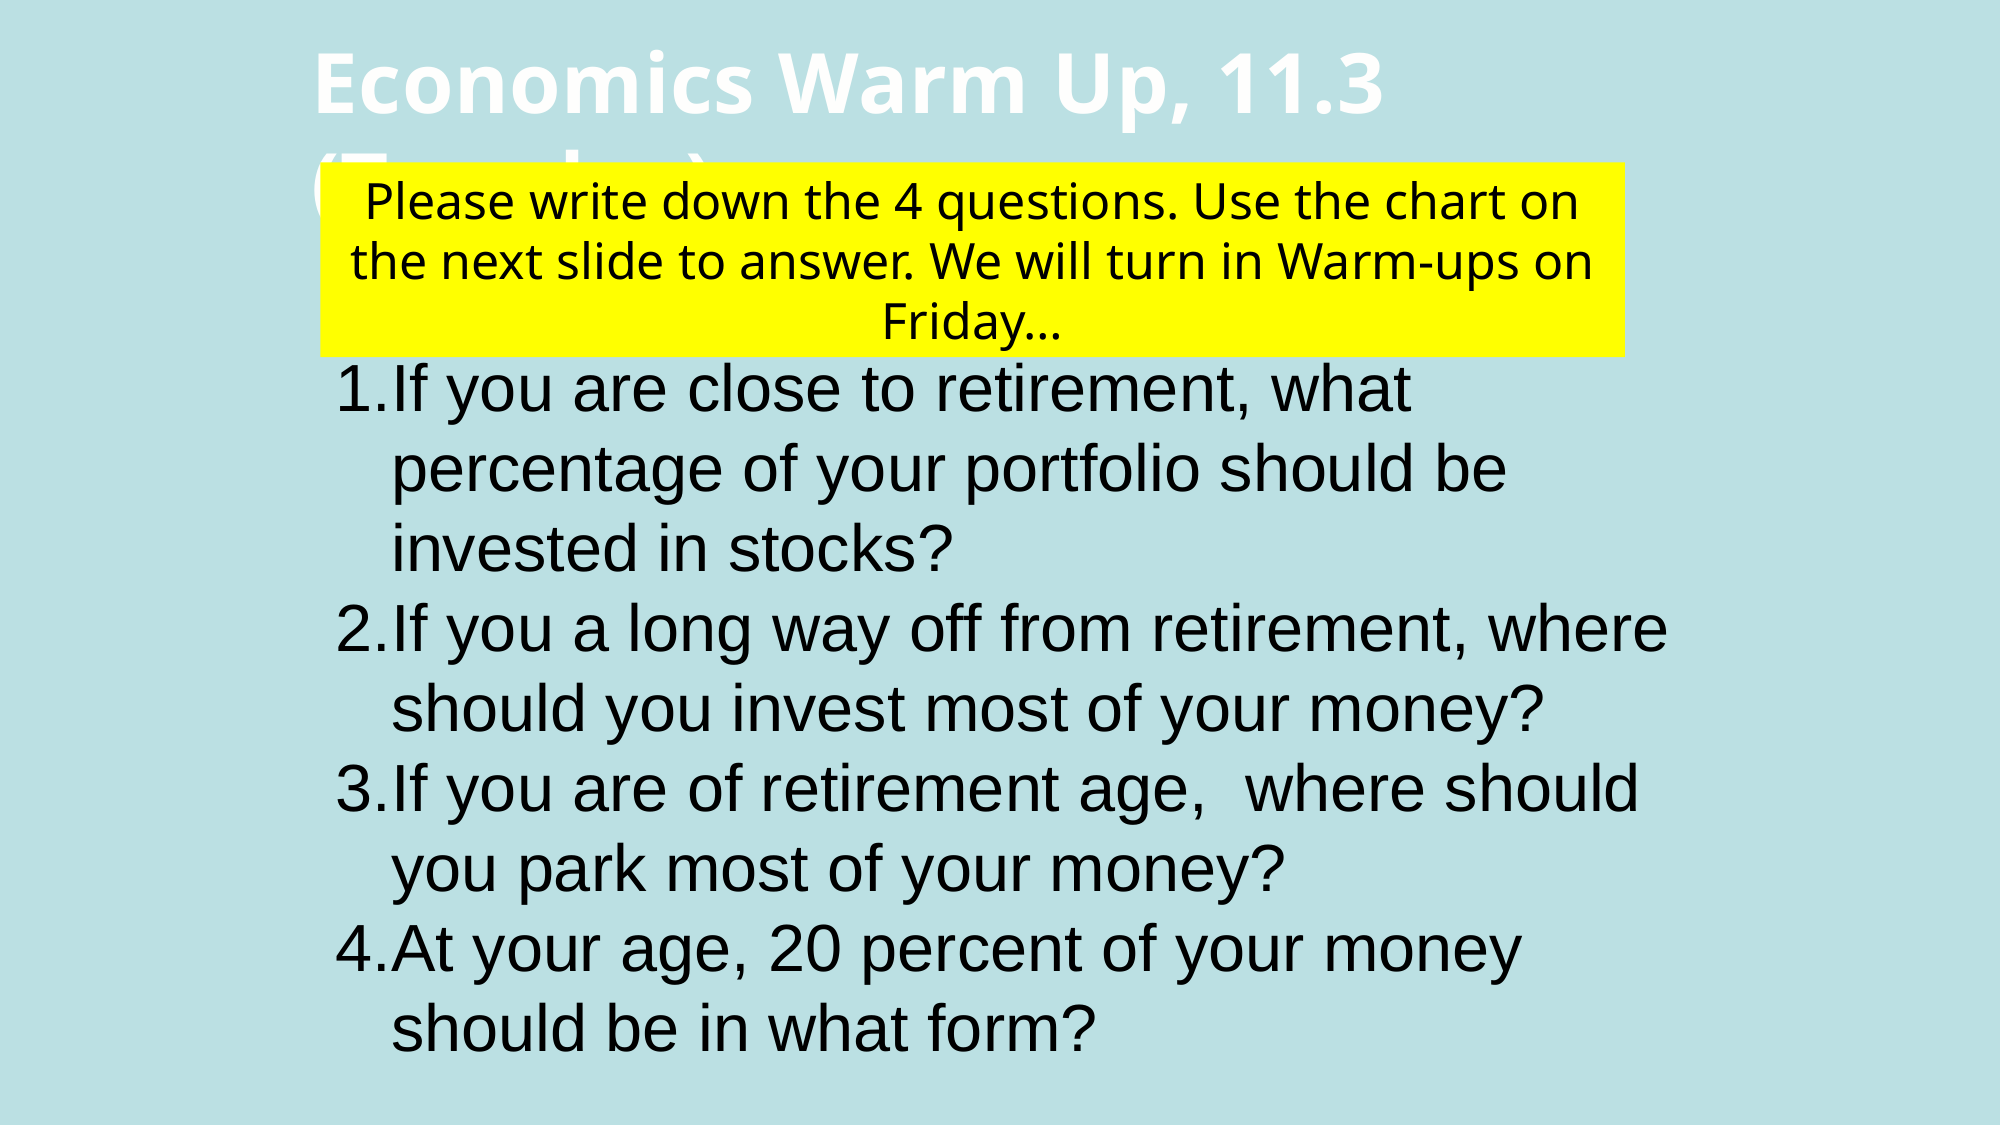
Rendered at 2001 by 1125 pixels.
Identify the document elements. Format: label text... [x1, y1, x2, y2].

text_box If you are close to retirement, what percentage of your portfolio should be invested in stocks? If you a long way off from retirement, where should you invest most of your money? If you are of retirement age, where should you park most of your money? At your age, 20 percent of your money should be in what form? [320, 337, 1725, 1072]
text_box Economics Warm Up, 11.3 (Tuesday) [300, 24, 1700, 237]
text_box Please write down the 4 questions. Use the chart on the next slide to answer. We will turn in Warm-ups on Friday… [320, 162, 1625, 337]
